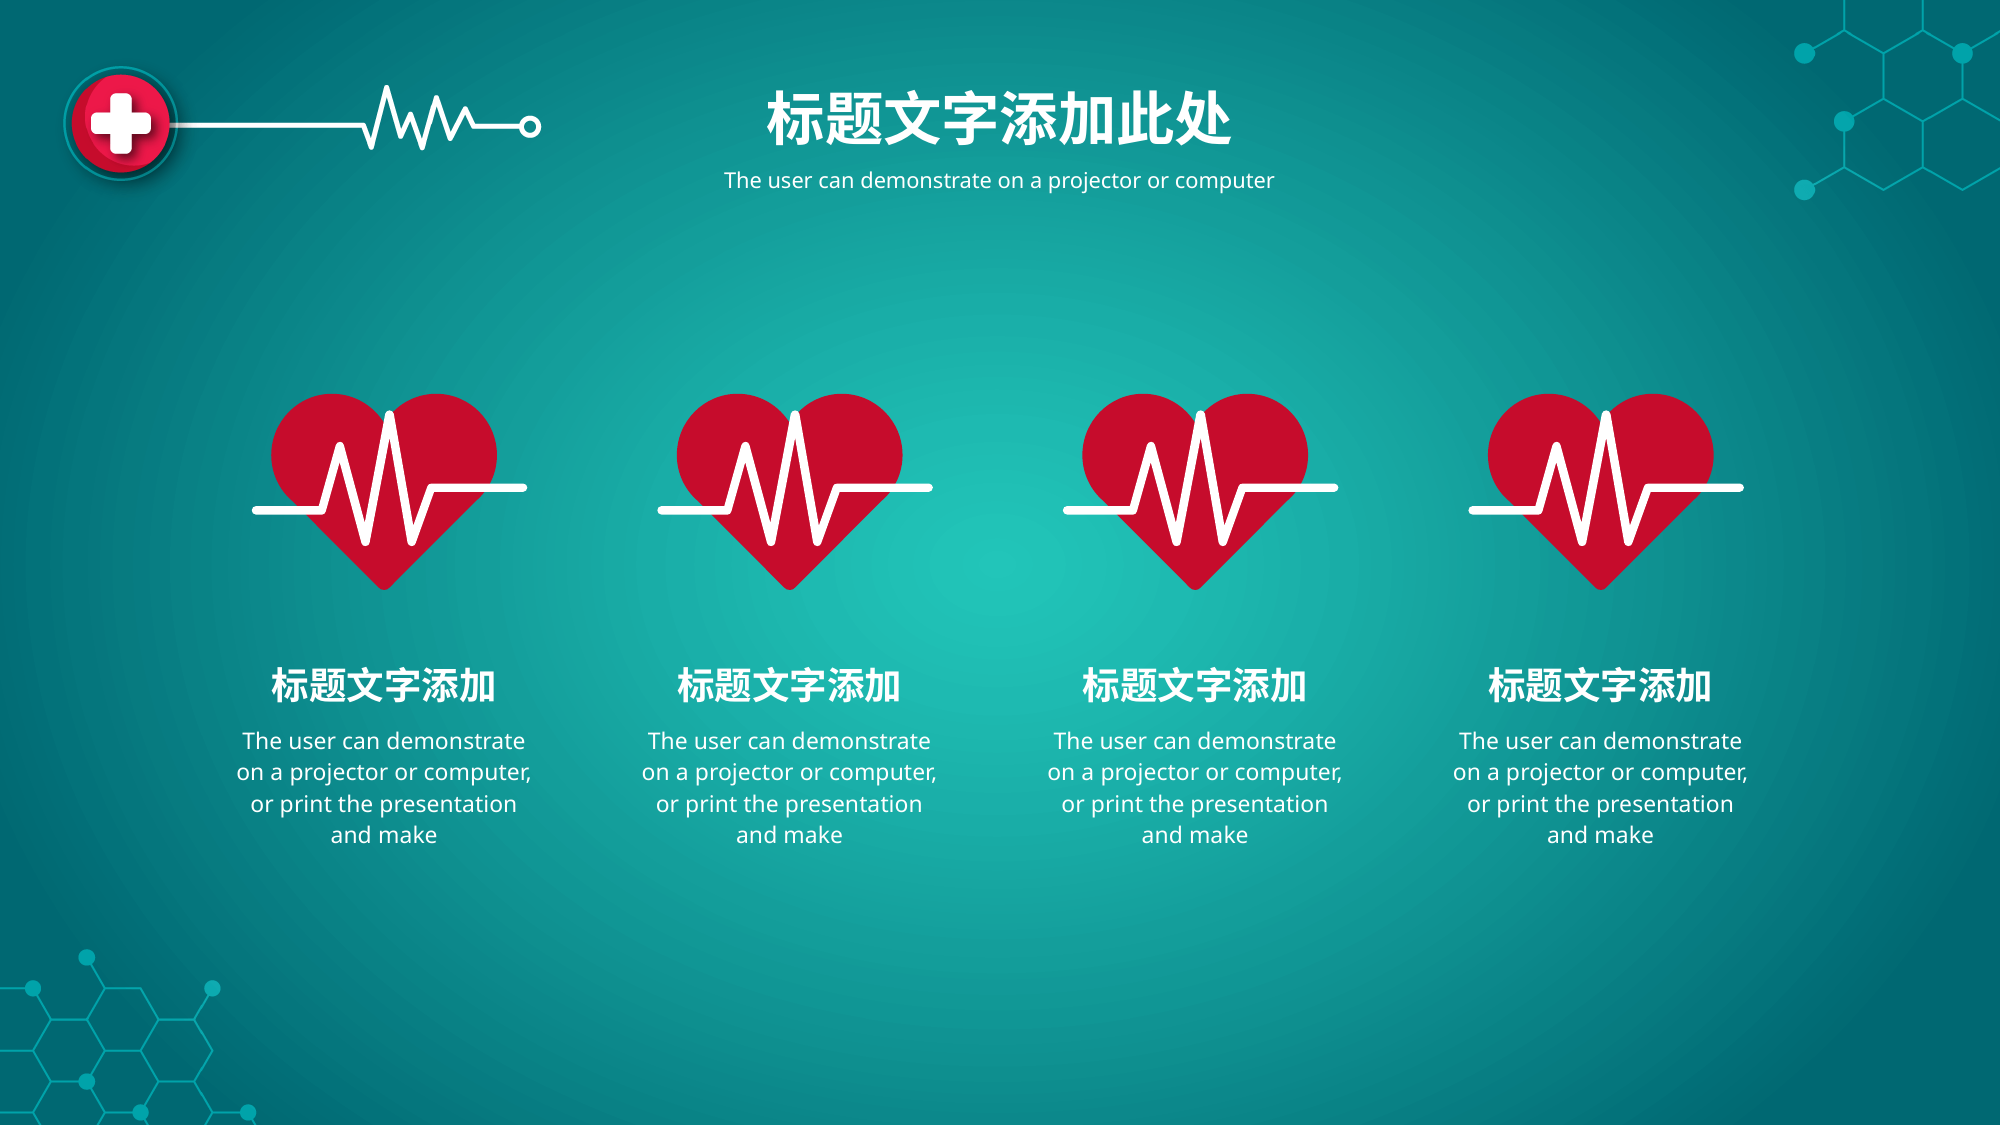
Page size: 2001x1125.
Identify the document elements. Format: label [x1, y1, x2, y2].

text_box [1428, 654, 1773, 826]
text_box [212, 654, 557, 826]
text_box [660, 74, 1340, 199]
text_box [1062, 393, 1339, 590]
text_box [1468, 393, 1744, 590]
text_box [1023, 654, 1368, 826]
text_box [251, 393, 528, 590]
text_box [617, 654, 962, 826]
picture [0, 0, 2000, 1125]
text_box [657, 393, 933, 590]
